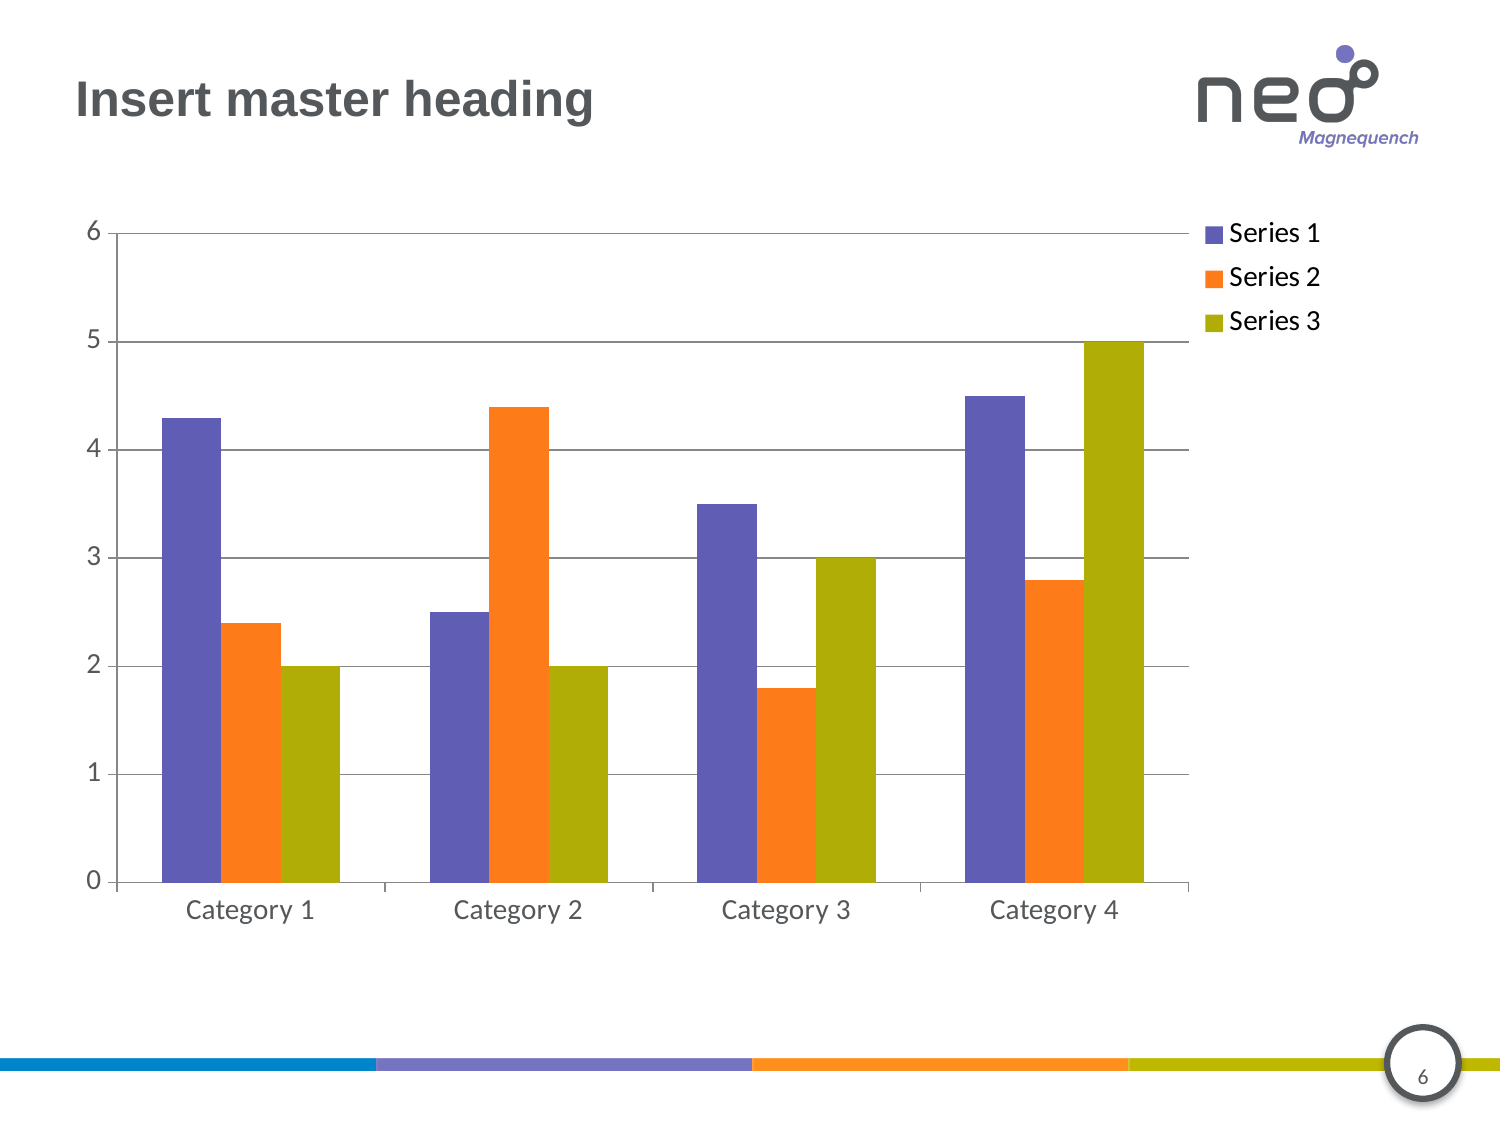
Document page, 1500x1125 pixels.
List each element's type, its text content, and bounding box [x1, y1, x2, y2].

picture [377, 1058, 1384, 1071]
picture [1240, 13, 1450, 179]
picture [1462, 1058, 1500, 1071]
title Insert master heading [60, 12, 1240, 181]
chart [60, 203, 1363, 943]
